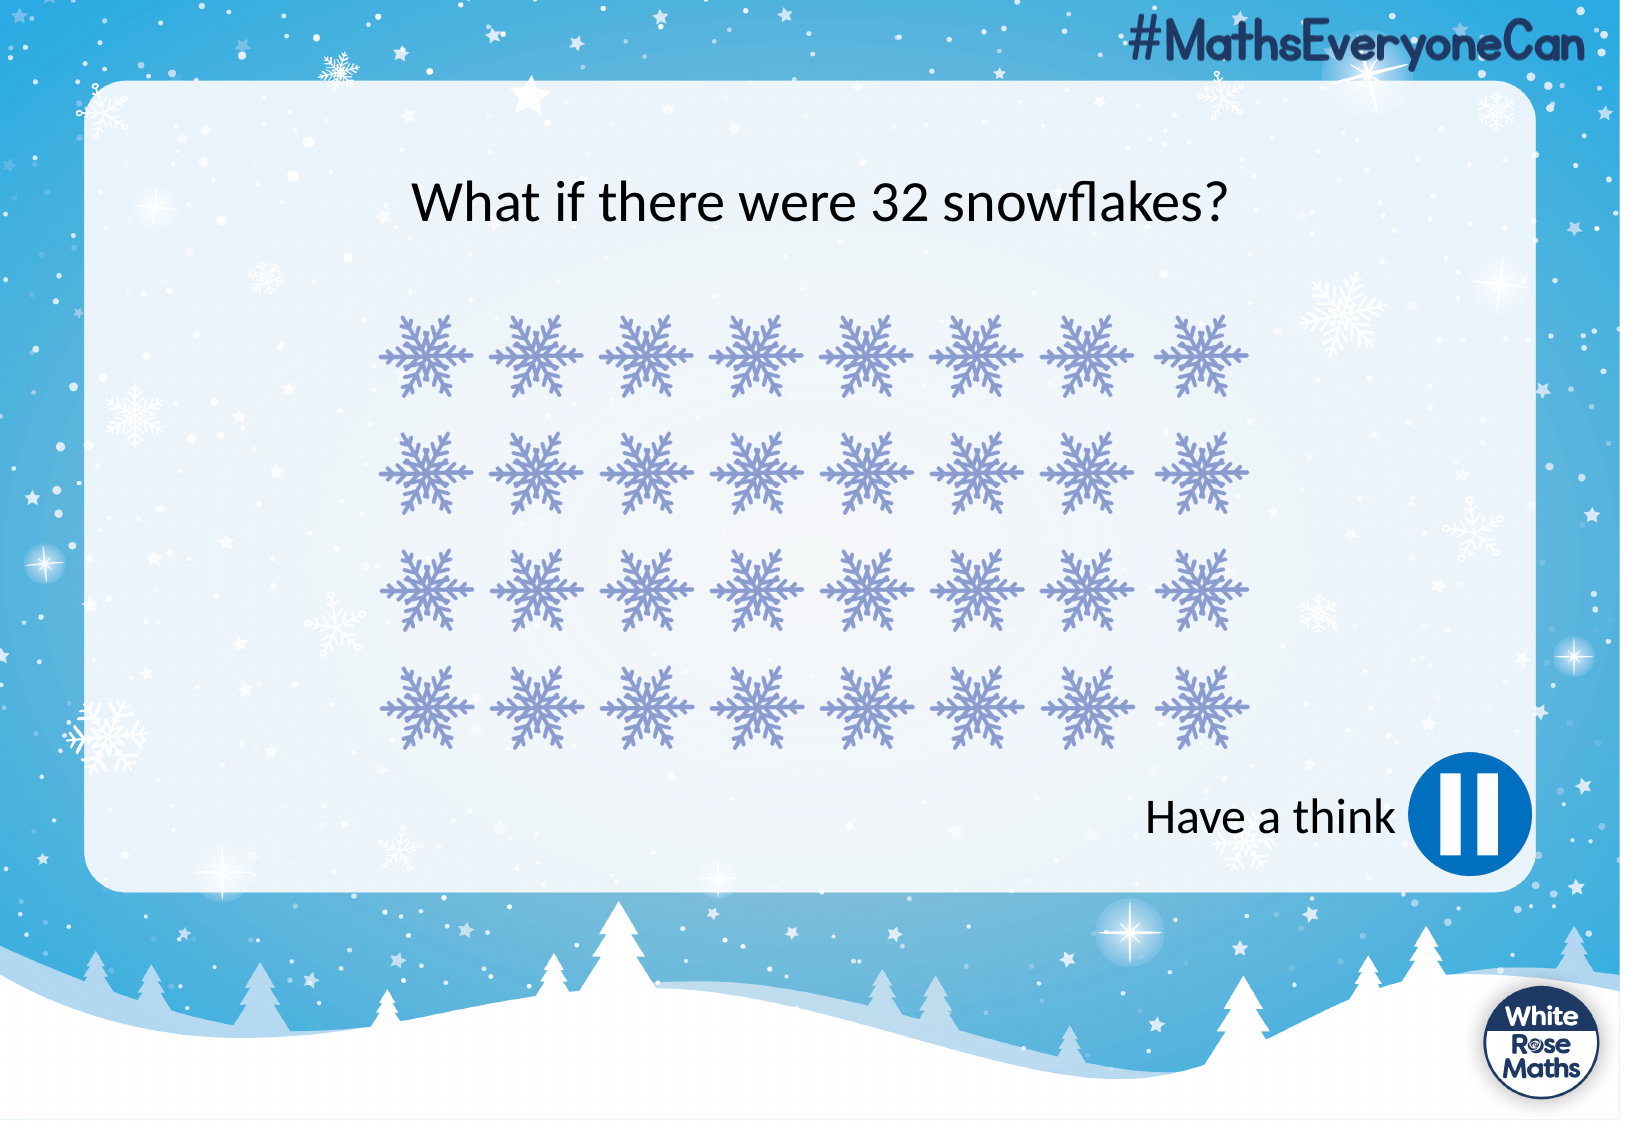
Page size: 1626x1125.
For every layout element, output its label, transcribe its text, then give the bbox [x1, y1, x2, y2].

text_box What if there were 32 snowflakes? [221, 155, 1422, 310]
picture [0, 0, 1626, 1125]
text_box Have a think [1130, 776, 1408, 851]
